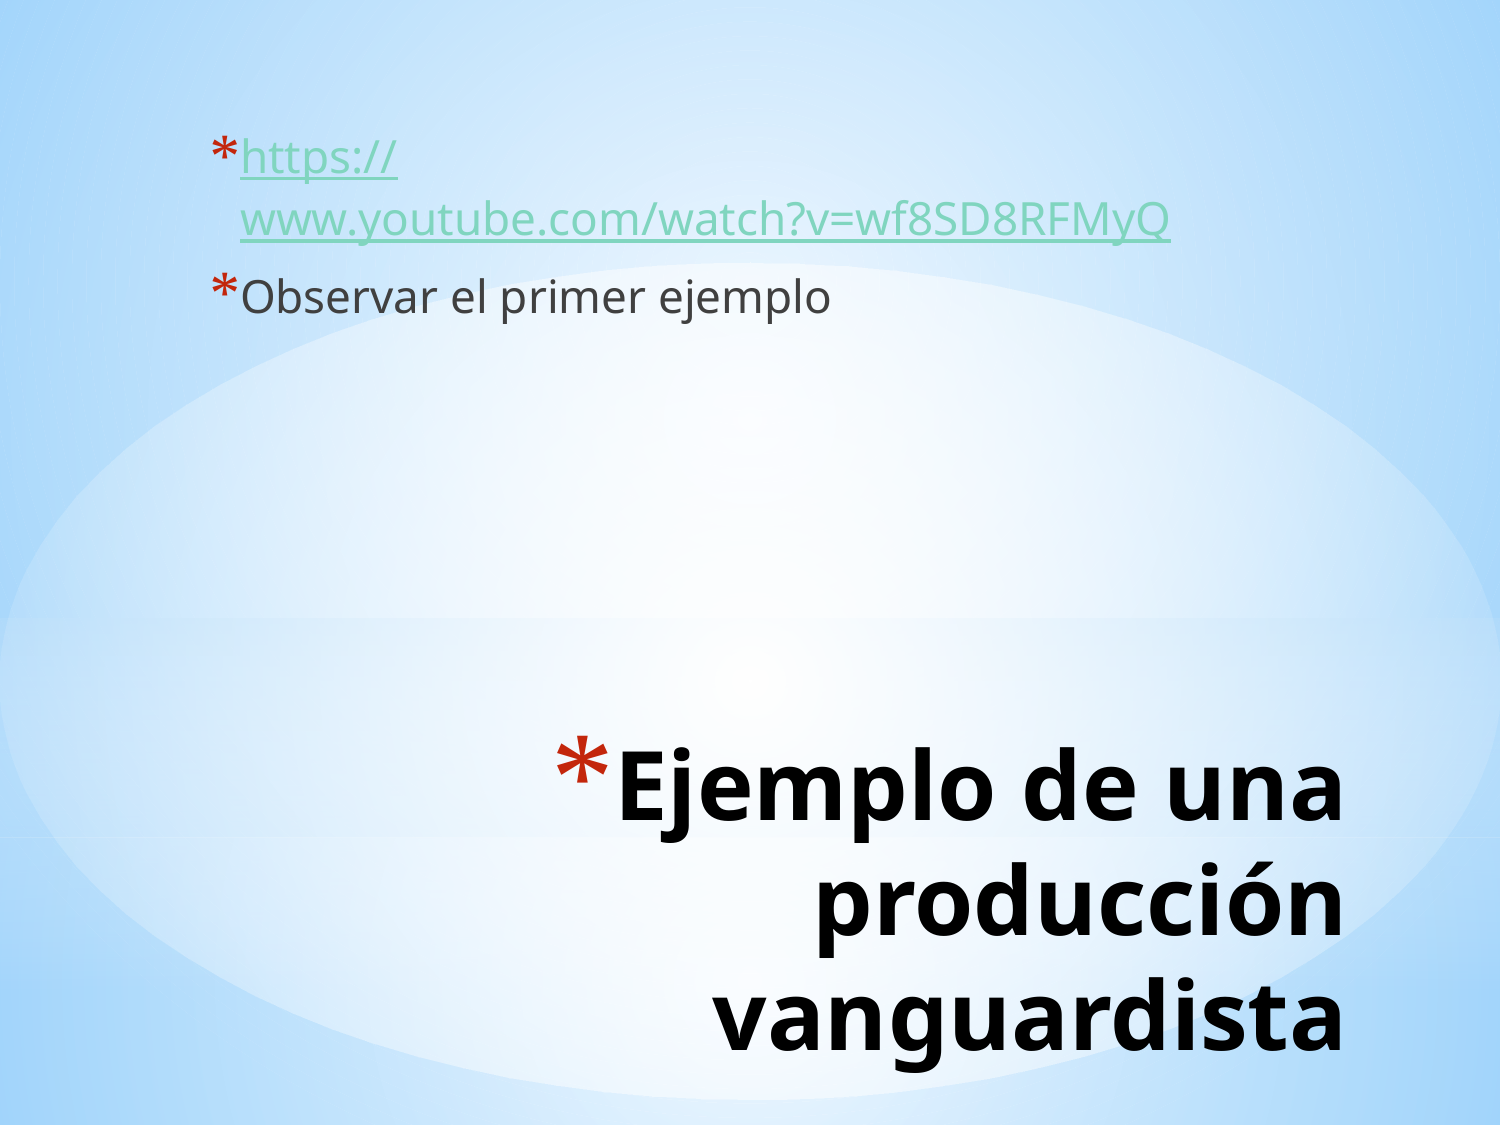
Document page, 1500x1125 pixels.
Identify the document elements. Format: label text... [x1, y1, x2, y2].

title Ejemplo de una producción vanguardista [294, 717, 1363, 905]
list https://www.youtube.com/watch?v=wf8SD8RFMyQ Observar el primer ejemplo [187, 120, 1238, 690]
